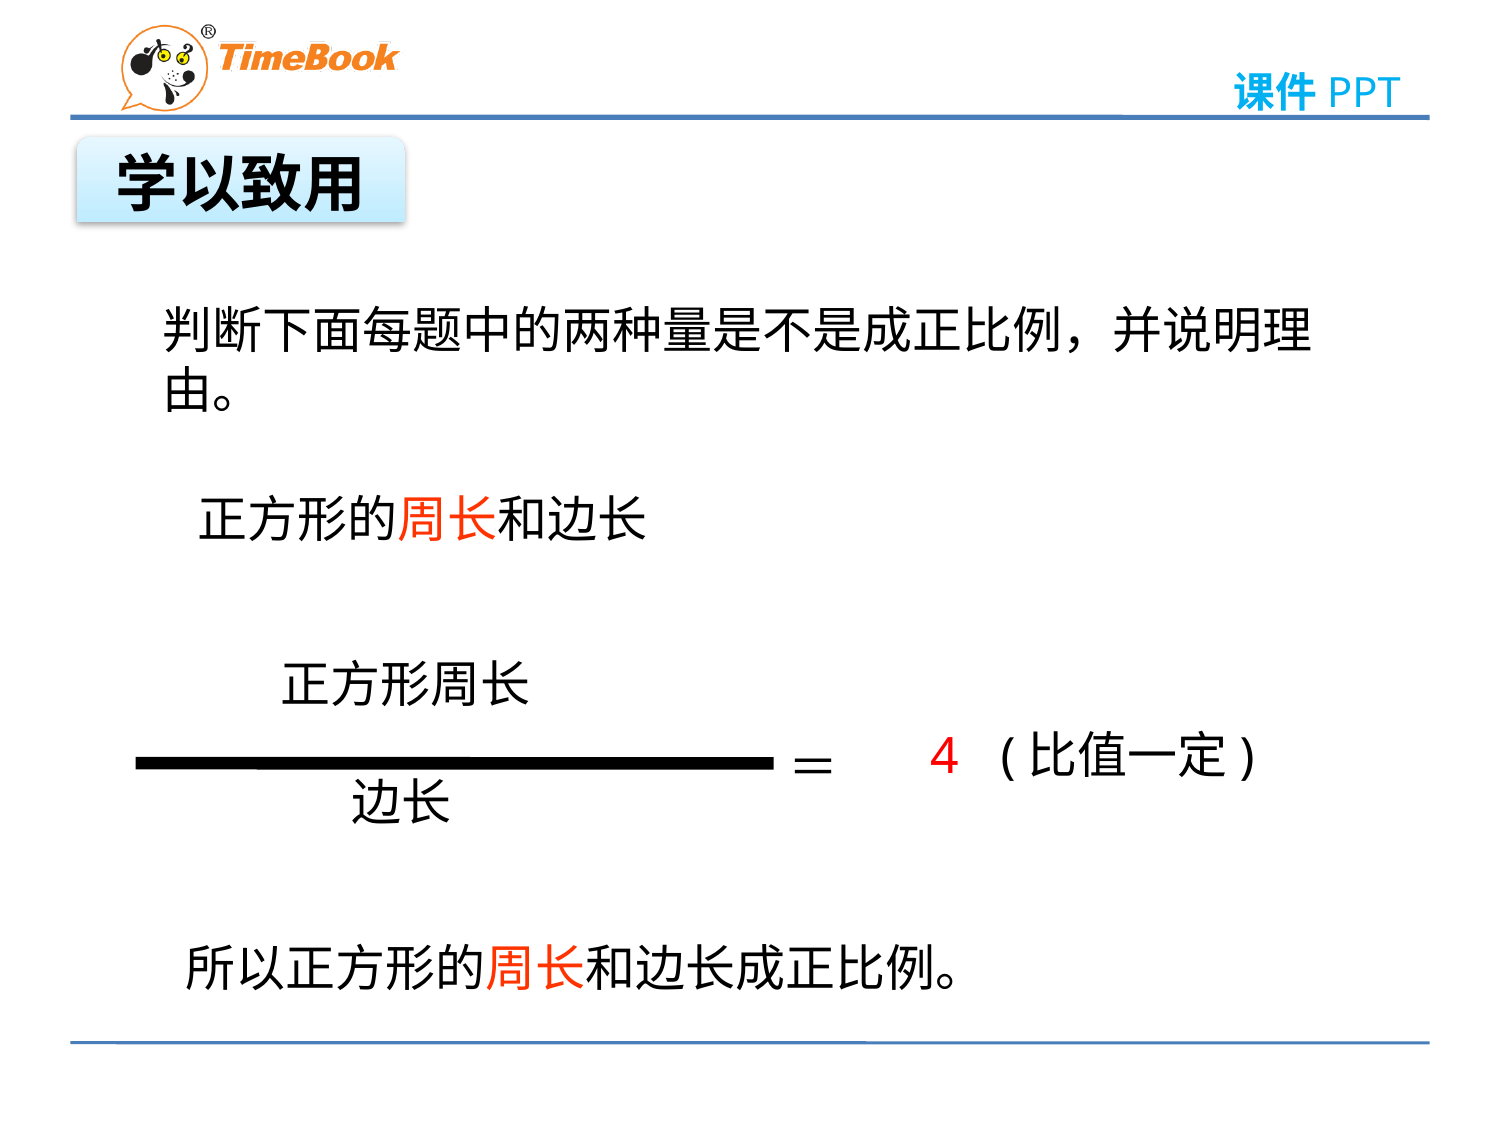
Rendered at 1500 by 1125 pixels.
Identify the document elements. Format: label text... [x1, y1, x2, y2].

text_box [773, 715, 1046, 803]
text_box 边长 [336, 763, 632, 838]
text_box (比值一定) [1046, 715, 1294, 791]
text_box 判断下面每题中的两种量是不是成正比例，并说明理由。 [147, 290, 1400, 426]
text_box 正方形周长 [265, 645, 597, 720]
text_box 学以致用 [76, 136, 406, 223]
text_box 正方形的周长和边长 [183, 479, 1376, 555]
text_box 所以正方形的周长和边长成正比例。 [171, 928, 1093, 1004]
picture [118, 22, 408, 113]
